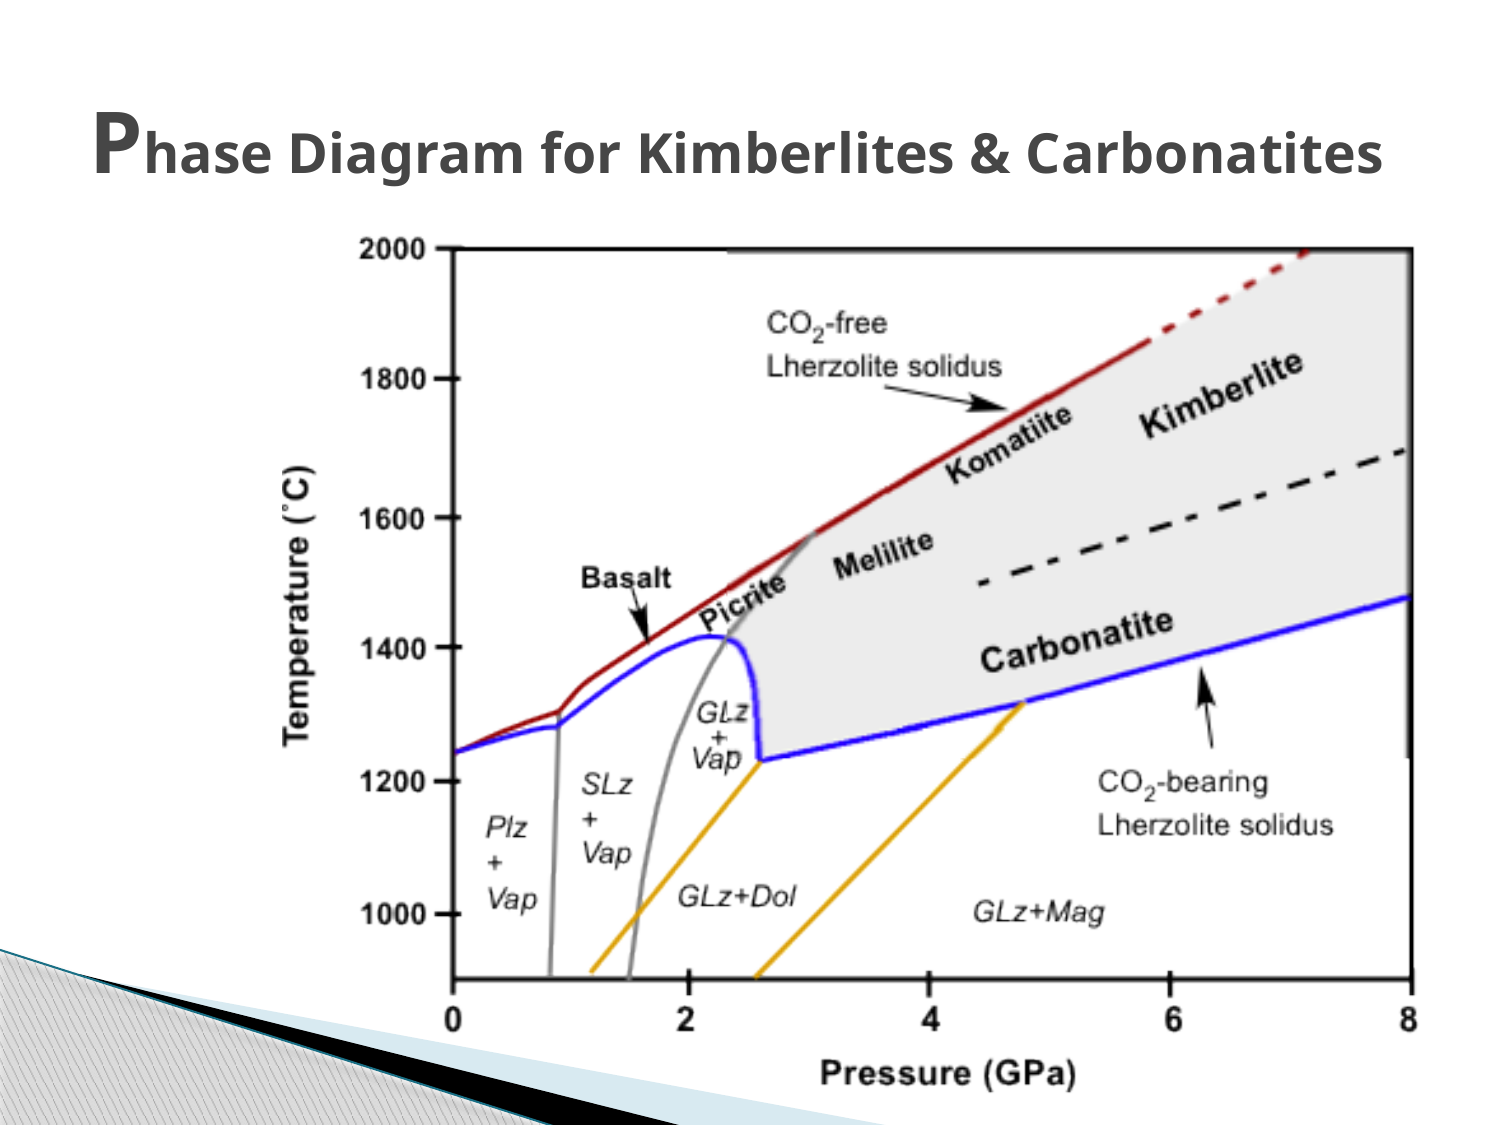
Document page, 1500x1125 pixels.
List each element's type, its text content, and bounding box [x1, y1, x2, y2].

title Phase Diagram for Kimberlites & Carbonatites [75, 45, 1425, 233]
picture [281, 232, 1426, 1096]
